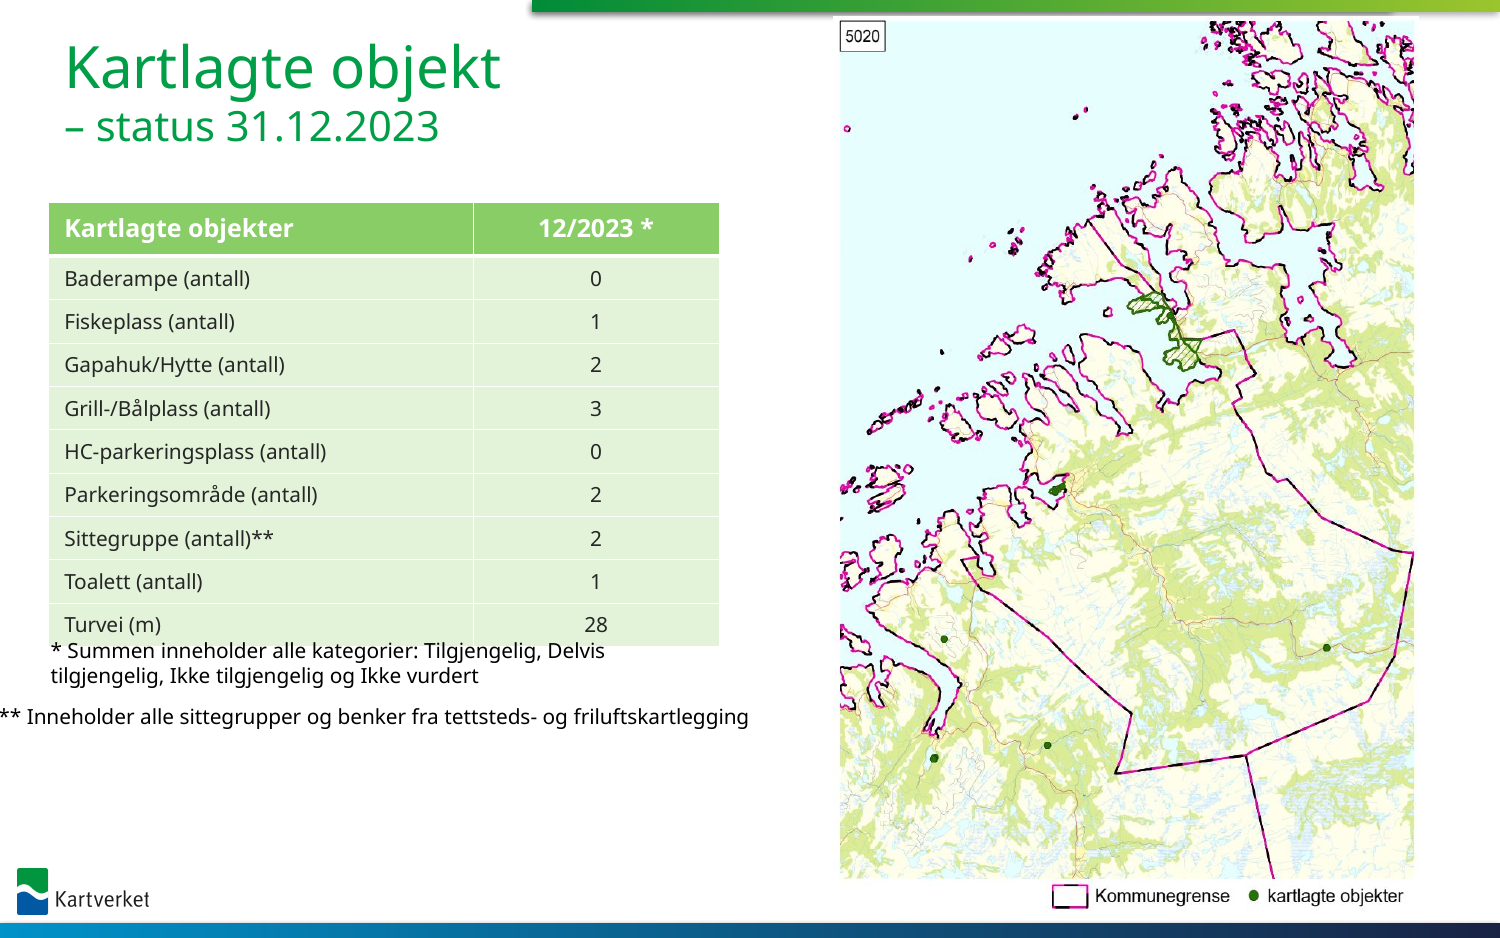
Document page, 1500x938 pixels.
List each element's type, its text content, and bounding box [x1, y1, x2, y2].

table_cell 1 [474, 300, 719, 343]
table_header Kartlagte objekter [49, 203, 473, 254]
table_cell 0 [474, 258, 719, 299]
table_cell Toalett (antall) [49, 560, 473, 603]
table_cell 0 [474, 430, 719, 473]
text_box Kartlagte objekt – status 31.12.2023 [1424, 26, 1431, 158]
table_cell 3 [474, 387, 719, 429]
text_box Kartlagte objekt – status 31.12.2023 [49, 26, 828, 158]
table_cell 2 [474, 474, 719, 516]
text_box ** Inneholder alle sittegrupper og benker fra tettsteds- og friluftskartlegging [0, 696, 765, 736]
table_cell HC-parkeringsplass (antall) [49, 430, 473, 473]
table_cell Grill-/Bålplass (antall) [49, 387, 473, 429]
table_cell Turvei (m) [49, 604, 473, 630]
table_cell 2 [474, 344, 719, 386]
table_header 12/2023 * [474, 203, 719, 254]
table_cell Fiskeplass (antall) [49, 300, 473, 343]
picture [833, 16, 1419, 913]
table_cell 1 [474, 560, 719, 603]
table_cell Gapahuk/Hytte (antall) [49, 344, 473, 386]
table_cell Sittegruppe (antall)** [49, 517, 473, 559]
table_cell 2 [474, 517, 719, 559]
table_cell 28 [474, 604, 719, 630]
text_box * Summen inneholder alle kategorier: Tilgjengelig, Delvis tilgjengelig, Ikke tilgjengelig og Ikke vurdert [35, 630, 721, 696]
table_cell Baderampe (antall) [49, 258, 473, 299]
table_cell Parkeringsområde (antall) [49, 474, 473, 516]
